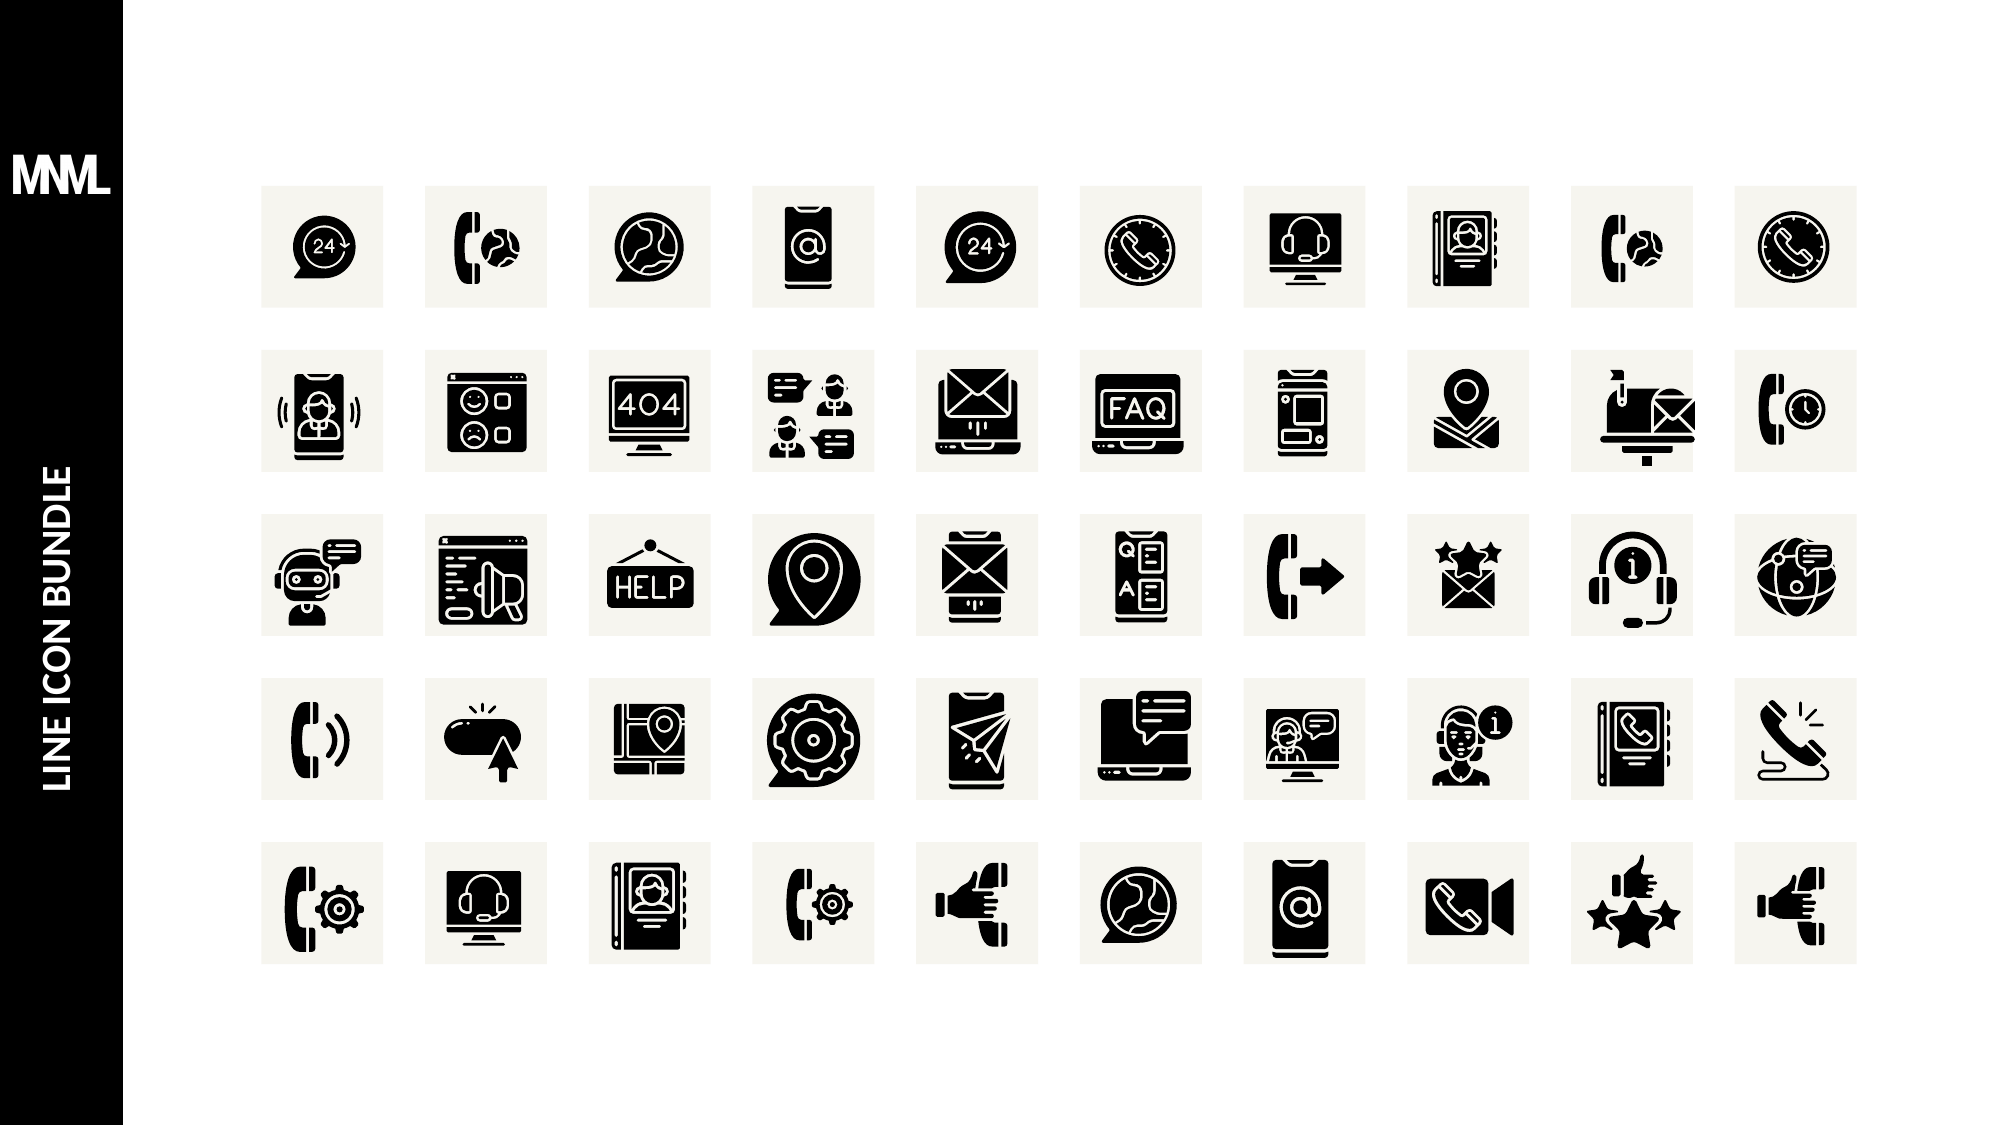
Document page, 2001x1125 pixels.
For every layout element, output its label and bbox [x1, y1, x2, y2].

text_box [1435, 541, 1502, 609]
text_box [291, 701, 350, 779]
text_box [942, 531, 1008, 623]
text_box [292, 215, 356, 279]
text_box [1586, 854, 1681, 949]
text_box [1432, 211, 1497, 287]
text_box [1097, 690, 1192, 781]
text_box [447, 372, 527, 453]
text_box [1597, 701, 1671, 787]
text_box [1269, 213, 1342, 286]
text_box [1758, 373, 1826, 445]
text_box [767, 532, 861, 626]
text_box [1757, 211, 1830, 283]
text_box [446, 871, 522, 946]
text_box [767, 372, 854, 459]
text_box [1432, 705, 1513, 786]
text_box [1277, 369, 1328, 457]
text_box [608, 375, 690, 457]
text_box [277, 373, 361, 461]
text_box [454, 212, 520, 284]
picture [0, 113, 122, 236]
text_box [613, 703, 685, 775]
text_box [1599, 369, 1695, 467]
text_box [1757, 537, 1837, 617]
text_box [607, 539, 694, 608]
text_box [1425, 878, 1514, 936]
text_box [444, 702, 522, 783]
text_box [944, 211, 1017, 284]
text_box [784, 206, 832, 289]
text_box [1091, 374, 1184, 455]
text_box [1601, 214, 1663, 283]
text_box [1265, 708, 1339, 782]
text_box [1115, 531, 1168, 623]
text_box [766, 693, 861, 788]
text_box [438, 535, 528, 625]
text_box [611, 862, 687, 950]
text_box [614, 212, 684, 282]
text_box [1104, 214, 1176, 287]
text_box [935, 862, 1008, 947]
text_box [1757, 699, 1830, 781]
text_box [935, 369, 1021, 455]
text_box [1757, 867, 1825, 946]
text_box [284, 866, 364, 953]
text_box [786, 868, 853, 941]
text_box [1266, 534, 1345, 620]
text_box [1433, 368, 1499, 449]
text_box [948, 692, 1011, 790]
text_box [1272, 859, 1329, 958]
text_box [274, 539, 362, 626]
text_box [1100, 866, 1177, 943]
text_box [1588, 531, 1677, 628]
